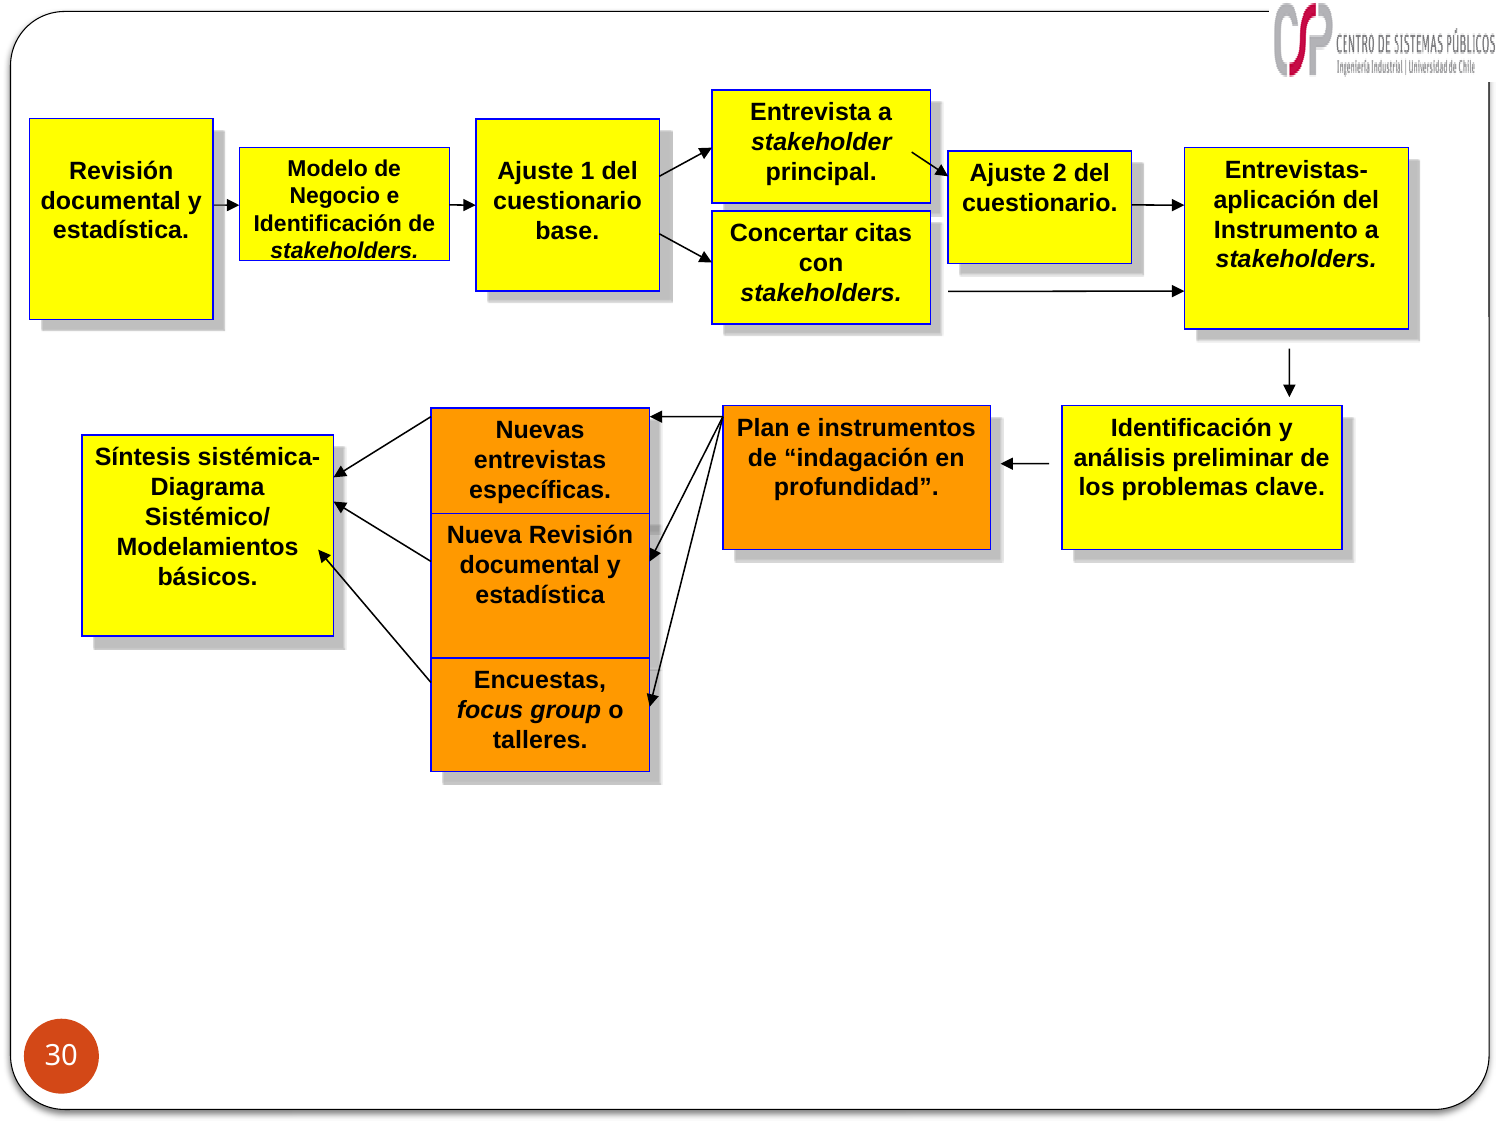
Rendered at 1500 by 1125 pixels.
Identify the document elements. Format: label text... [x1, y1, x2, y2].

text_box Identificación y análisis preliminar de los problemas clave. [1062, 405, 1342, 550]
text_box [1131, 198, 1185, 212]
text_box Nueva Revisión documental y estadística [430, 513, 650, 658]
text_box [226, 198, 240, 212]
text_box [948, 284, 1185, 298]
text_box Plan e instrumentos de “indagación en profundidad”. [722, 405, 991, 550]
text_box [1283, 348, 1296, 398]
text_box [1000, 457, 1050, 470]
text_box Ajuste 1 del cuestionario base. [475, 118, 660, 292]
text_box Revisión documental y estadística. [29, 118, 214, 320]
text_box [333, 416, 432, 478]
text_box [318, 549, 432, 683]
text_box Modelo de Negocio e Identificación de stakeholders. [239, 147, 450, 261]
text_box [646, 416, 723, 707]
text_box [449, 198, 476, 212]
text_box [649, 410, 722, 423]
text_box Encuestas, focus group o talleres. [430, 658, 650, 772]
text_box Síntesis sistémica-Diagrama Sistémico/ Modelamientos básicos. [81, 434, 334, 636]
slide_number 30 [23, 1018, 99, 1094]
text_box [659, 233, 712, 263]
text_box Concertar citas con stakeholders. [711, 210, 931, 324]
text_box [911, 151, 949, 177]
text_box Entrevistas-aplicación del Instrumento a stakeholders. [1184, 147, 1409, 329]
text_box [333, 501, 432, 562]
text_box [659, 147, 712, 177]
text_box Nuevas entrevistas específicas. [430, 408, 650, 513]
text_box Ajuste 2 del cuestionario. [948, 150, 1132, 264]
picture [1269, 0, 1500, 82]
text_box [649, 420, 721, 562]
text_box Entrevista a stakeholder principal. [711, 90, 931, 204]
